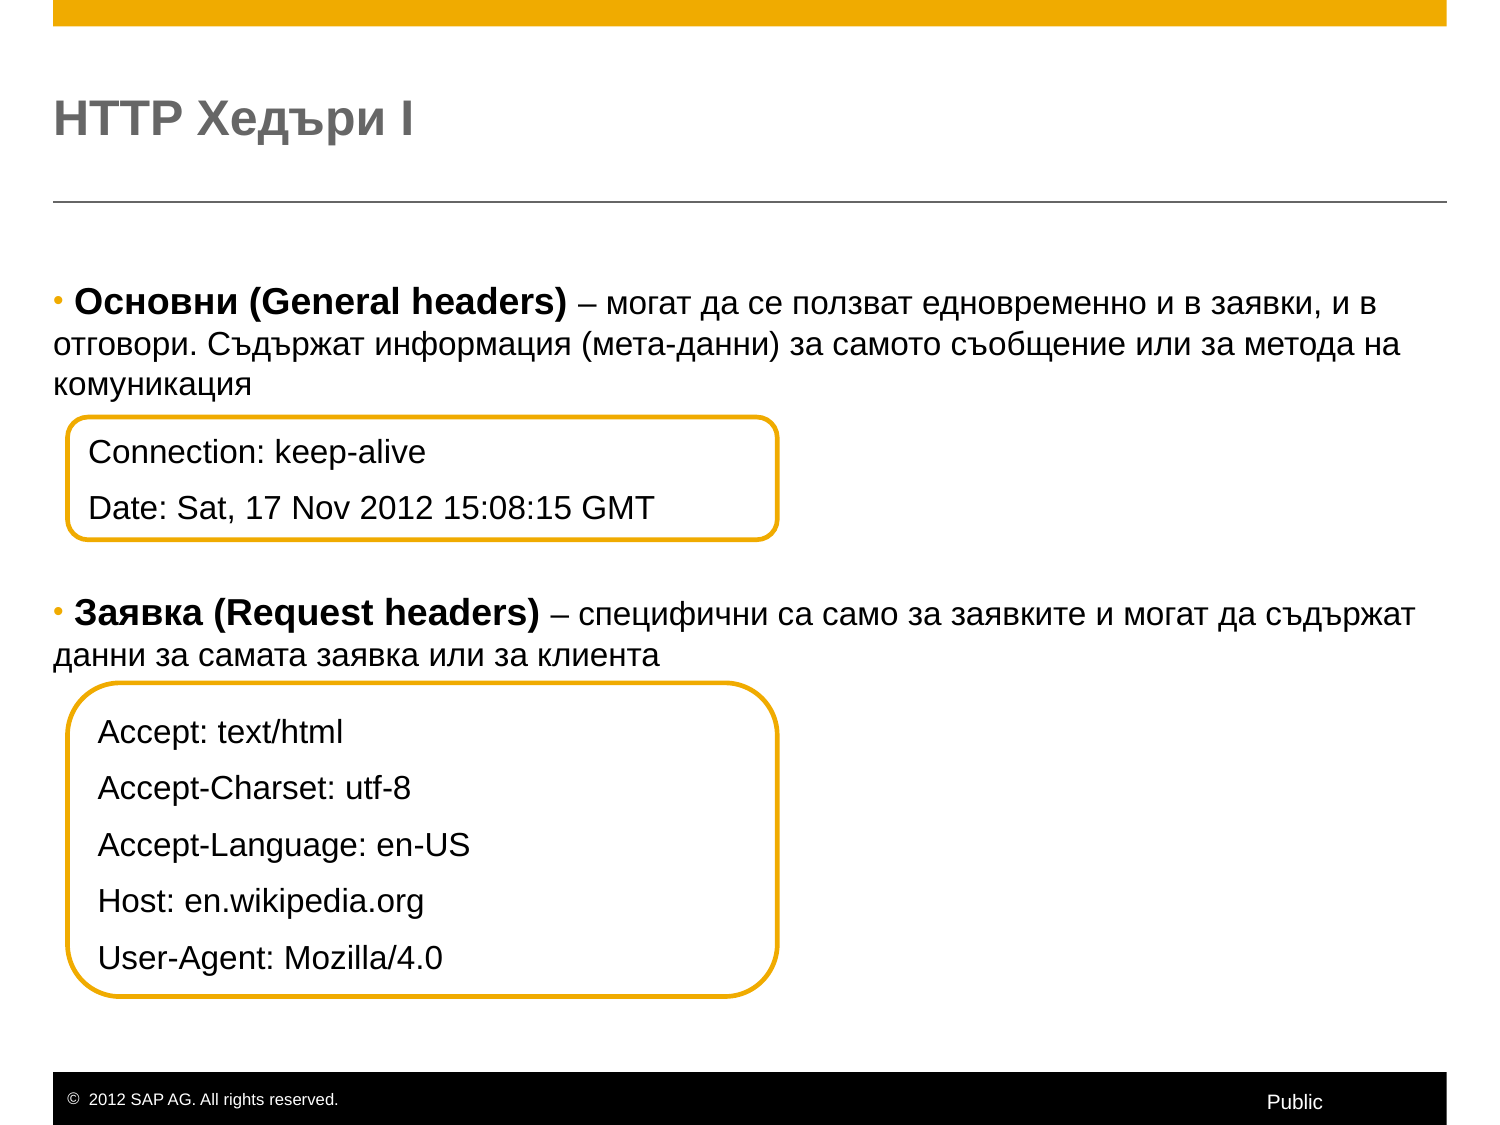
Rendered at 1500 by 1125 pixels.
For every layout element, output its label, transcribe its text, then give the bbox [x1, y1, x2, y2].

text_box Accept: text/html Accept-Charset: utf-8 Accept-Language: en-US Host: en.wikipedia.org User-Agent: Mozilla/4.0 [65, 681, 779, 999]
title HTTP Хедъри I [53, 53, 1447, 178]
text_box Connection: keep-alive Date: Sat, 17 Nov 2012 15:08:15 GMT [65, 415, 779, 542]
list Основни (General headers) – могат да се ползват едновременно и в заявки, и в отговори. Съдържат информация (мета-данни) за самото съобщение или за метода на комуникация Заявка (Request headers) – специфични са само за заявките и могат да съдържат данни за самата заявка или за клиента [53, 277, 1447, 998]
